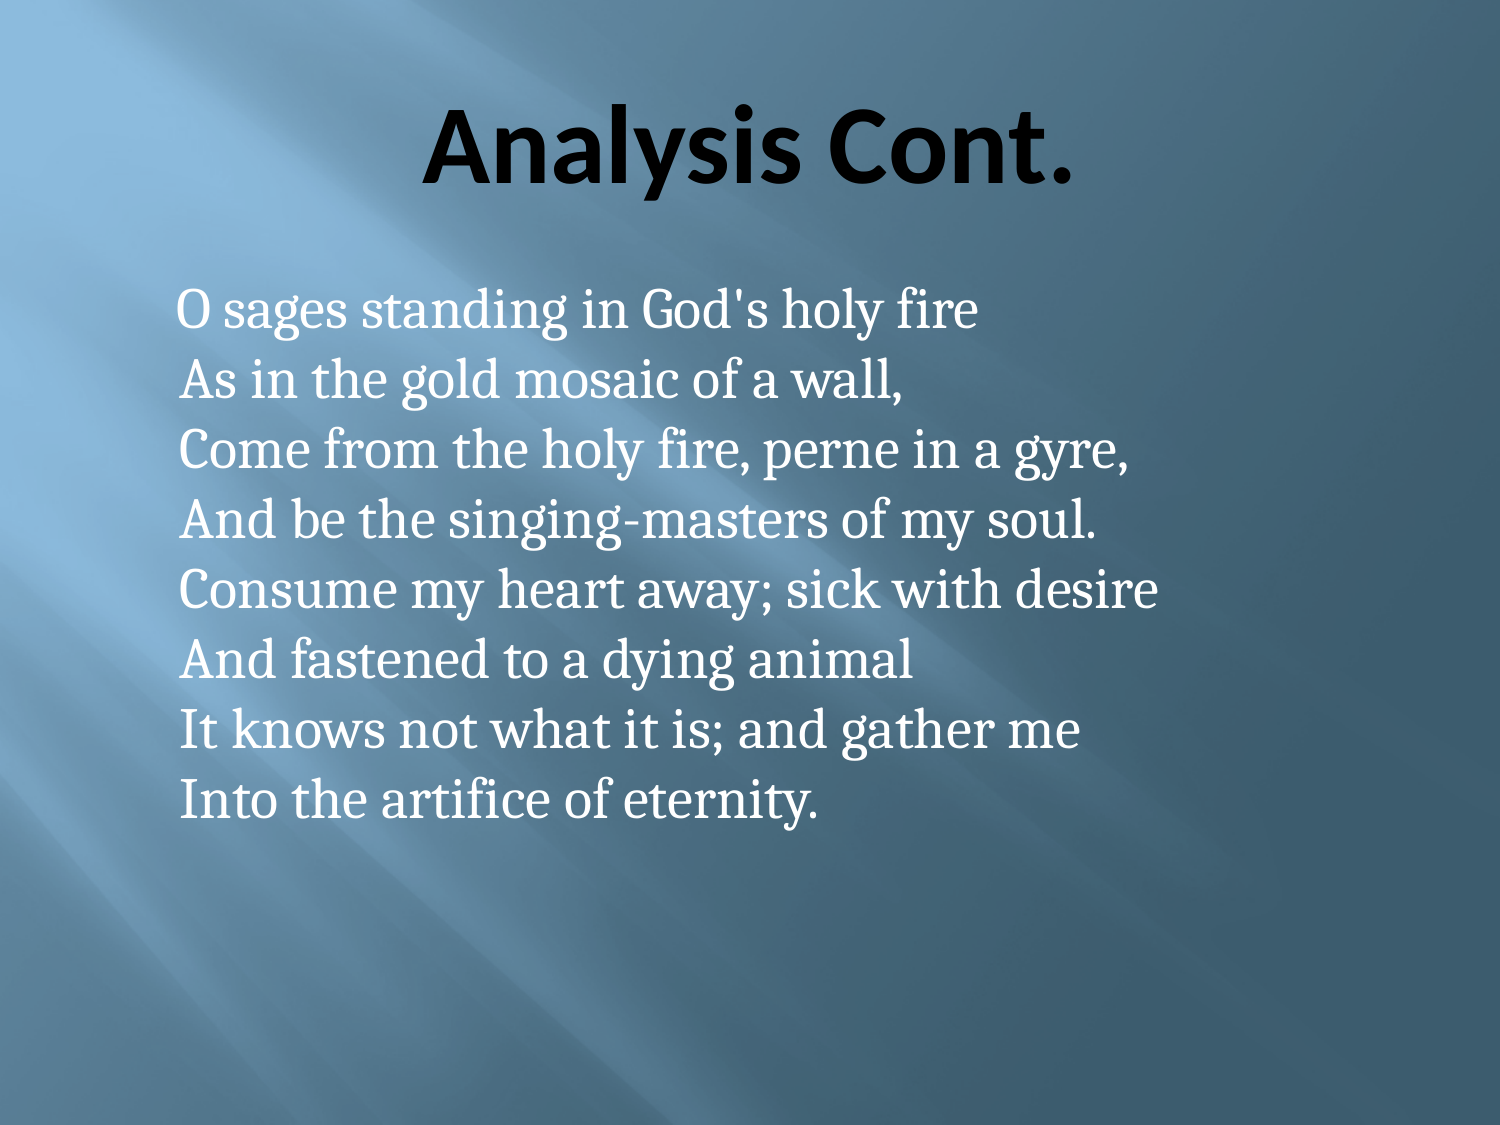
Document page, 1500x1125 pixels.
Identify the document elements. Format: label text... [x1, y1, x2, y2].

list O sages standing in God's holy fire As in the gold mosaic of a wall, Come from the holy fire, perne in a gyre, And be the singing-masters of my soul. Consume my heart away; sick with desire And fastened to a dying animal It knows not what it is; and gather me Into the artifice of eternity. [75, 262, 1425, 1035]
title Analysis Cont. [75, 45, 1425, 233]
